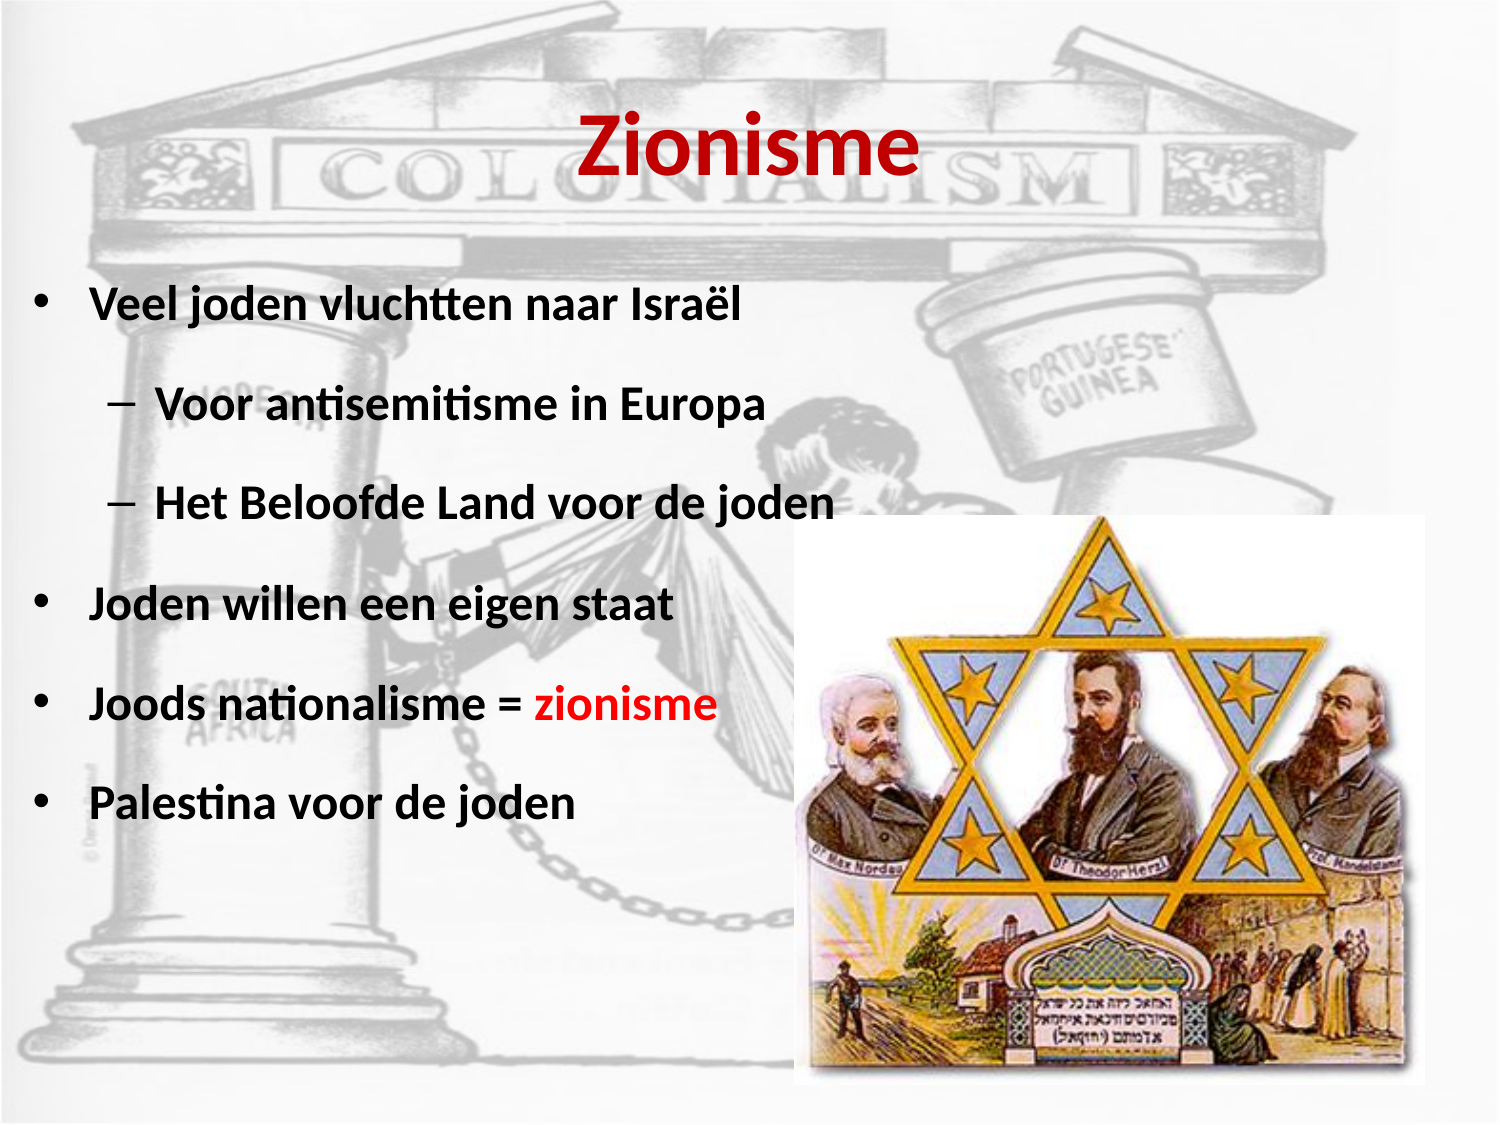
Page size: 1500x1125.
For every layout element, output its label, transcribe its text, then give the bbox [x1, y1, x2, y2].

title Zionisme [75, 45, 1425, 233]
picture [794, 514, 1426, 1085]
list Veel joden vluchtten naar Israël Voor antisemitisme in Europa Het Beloofde Land voor de joden Joden willen een eigen staat Joods nationalisme = zionisme Palestina voor de joden [17, 232, 1016, 1035]
